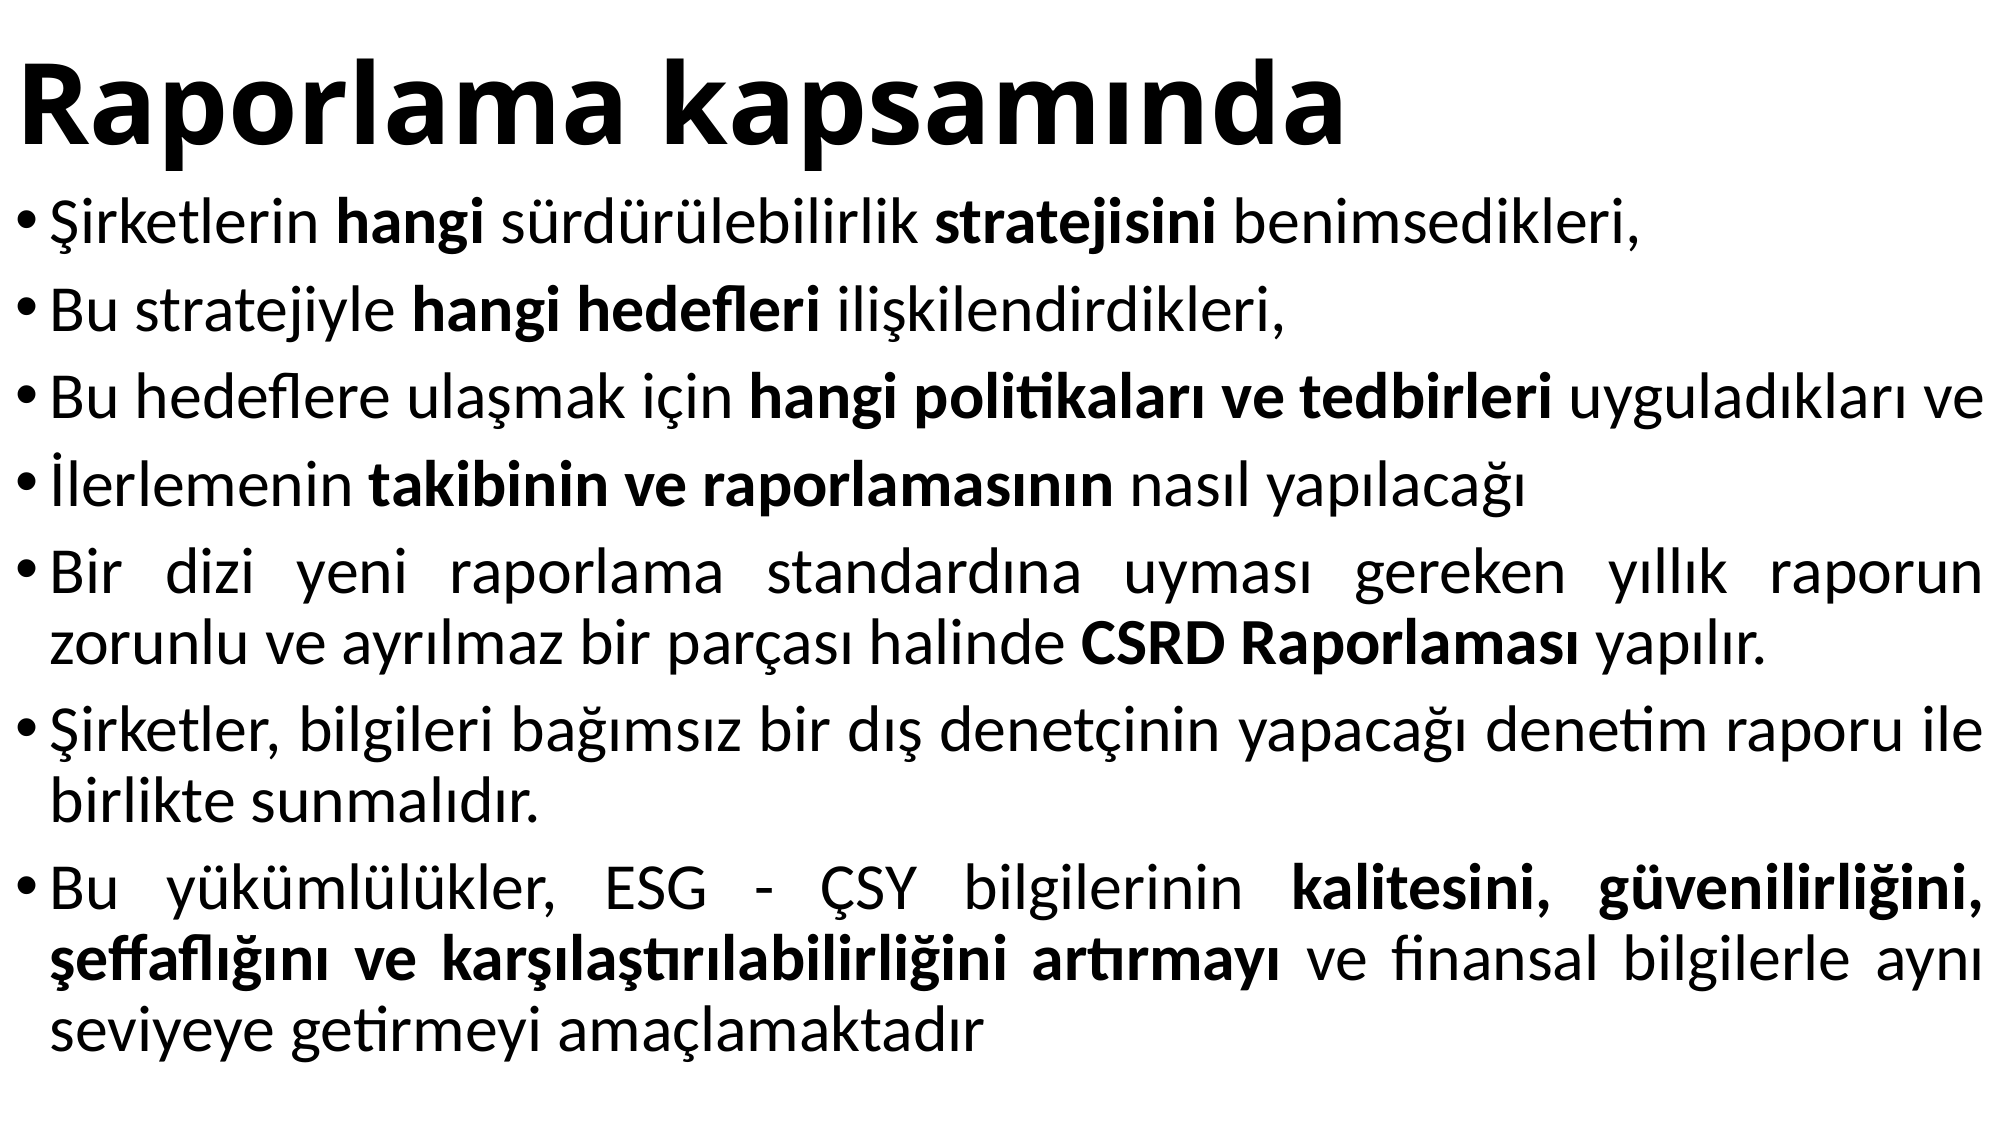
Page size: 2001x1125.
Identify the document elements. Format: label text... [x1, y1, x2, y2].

title Raporlama kapsamında [0, 0, 1725, 179]
list Şirketlerin hangi sürdürülebilirlik stratejisini benimsedikleri, Bu stratejiyle hangi hedefleri ilişkilendirdikleri, Bu hedeflere ulaşmak için hangi politikaları ve tedbirleri uyguladıkları ve İlerlemenin takibinin ve raporlamasının nasıl yapılacağı Bir dizi yeni raporlama standardına uyması gereken yıllık raporun zorunlu ve ayrılmaz bir parçası halinde CSRD Raporlaması yapılır. Şirketler, bilgileri bağımsız bir dış denetçinin yapacağı denetim raporu ile birlikte sunmalıdır. Bu yükümlülükler, ESG - ÇSY bilgilerinin kalitesini, güvenilirliğini, şeffaflığını ve karşılaştırılabilirliğini artırmayı ve finansal bilgilerle aynı seviyeye getirmeyi amaçlamaktadır [0, 179, 2000, 1125]
